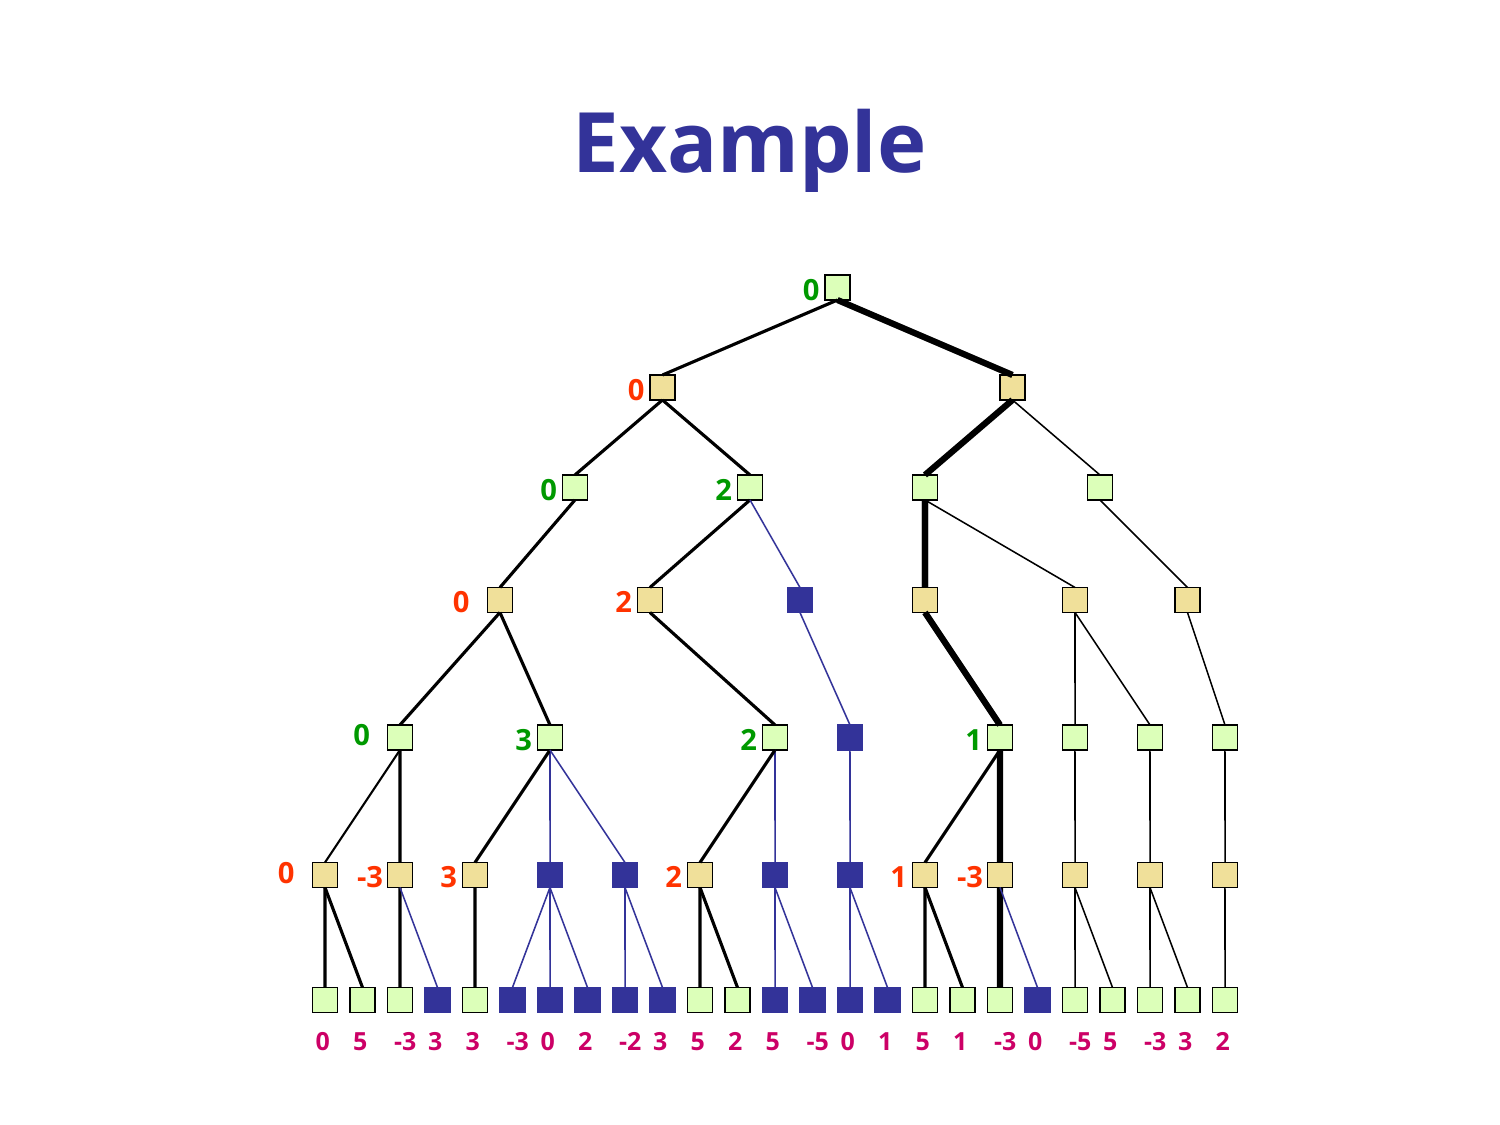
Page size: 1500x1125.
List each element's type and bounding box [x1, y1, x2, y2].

title [74, 44, 1426, 233]
text_box [300, 1017, 1245, 1063]
text_box [263, 847, 310, 897]
text_box [312, 263, 1238, 1013]
text_box [328, 700, 386, 761]
text_box [438, 576, 485, 626]
